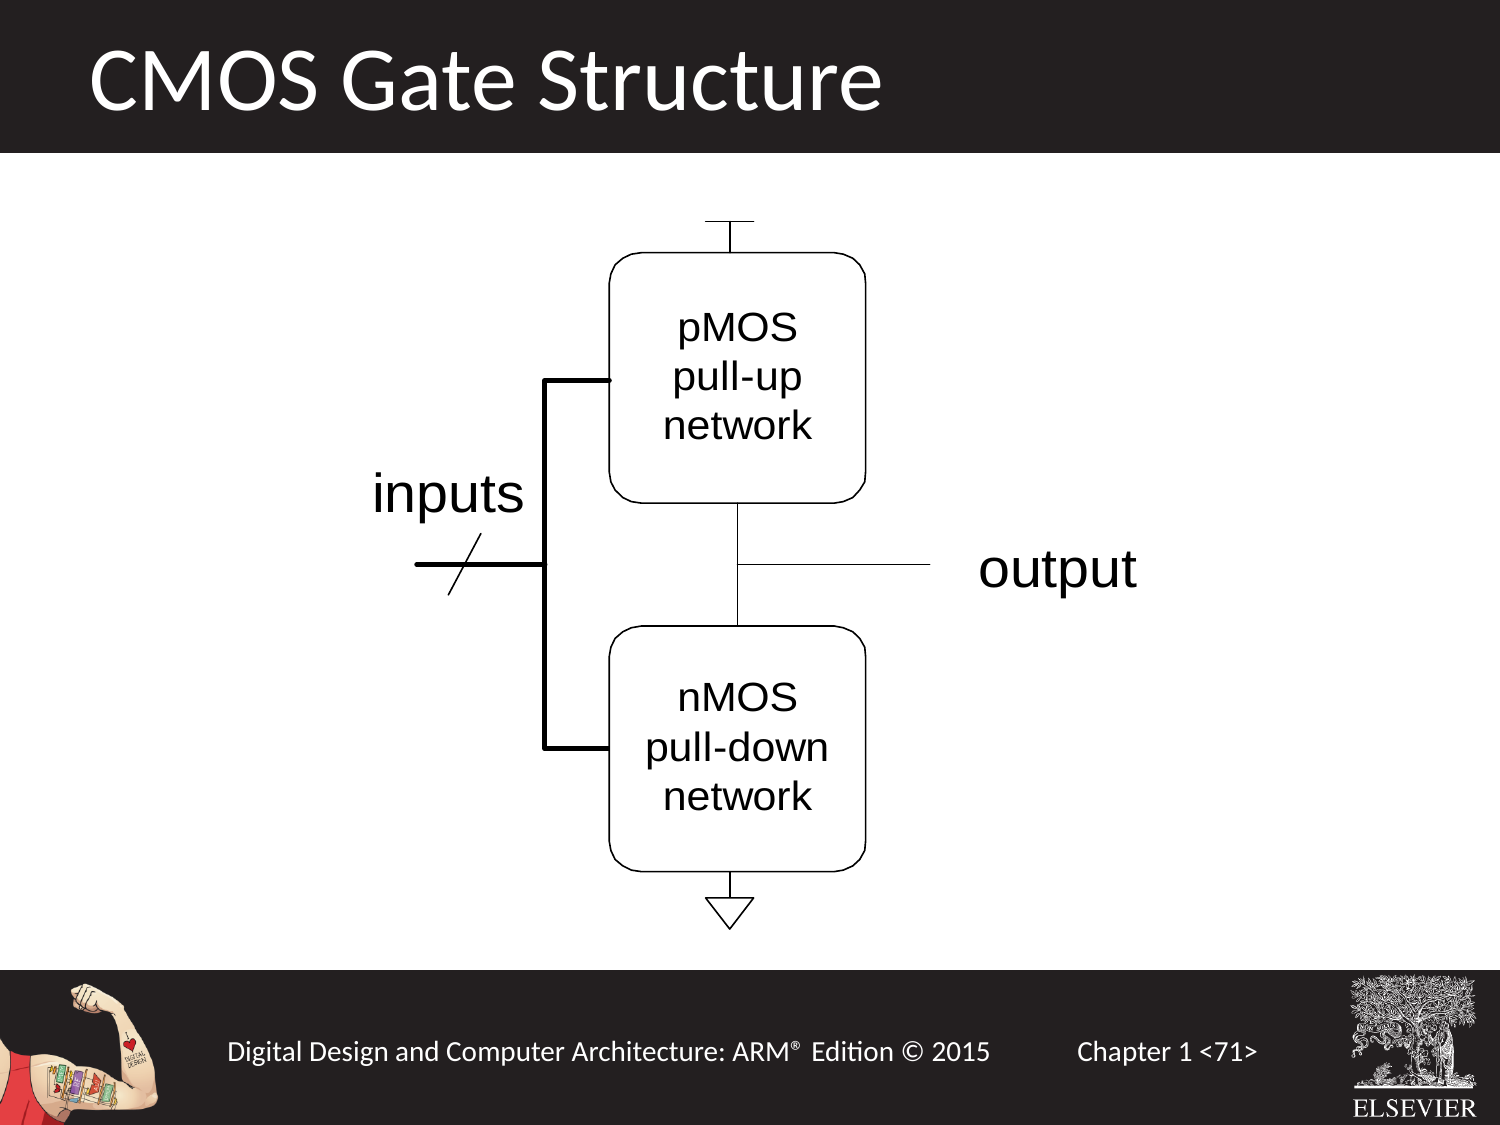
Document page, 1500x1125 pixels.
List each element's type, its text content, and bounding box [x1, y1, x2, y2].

text_box [87, 174, 1413, 1025]
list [312, 212, 1196, 937]
picture [0, 979, 163, 1125]
text_box CMOS Gate Structure [75, 11, 1375, 136]
picture [1350, 974, 1477, 1117]
